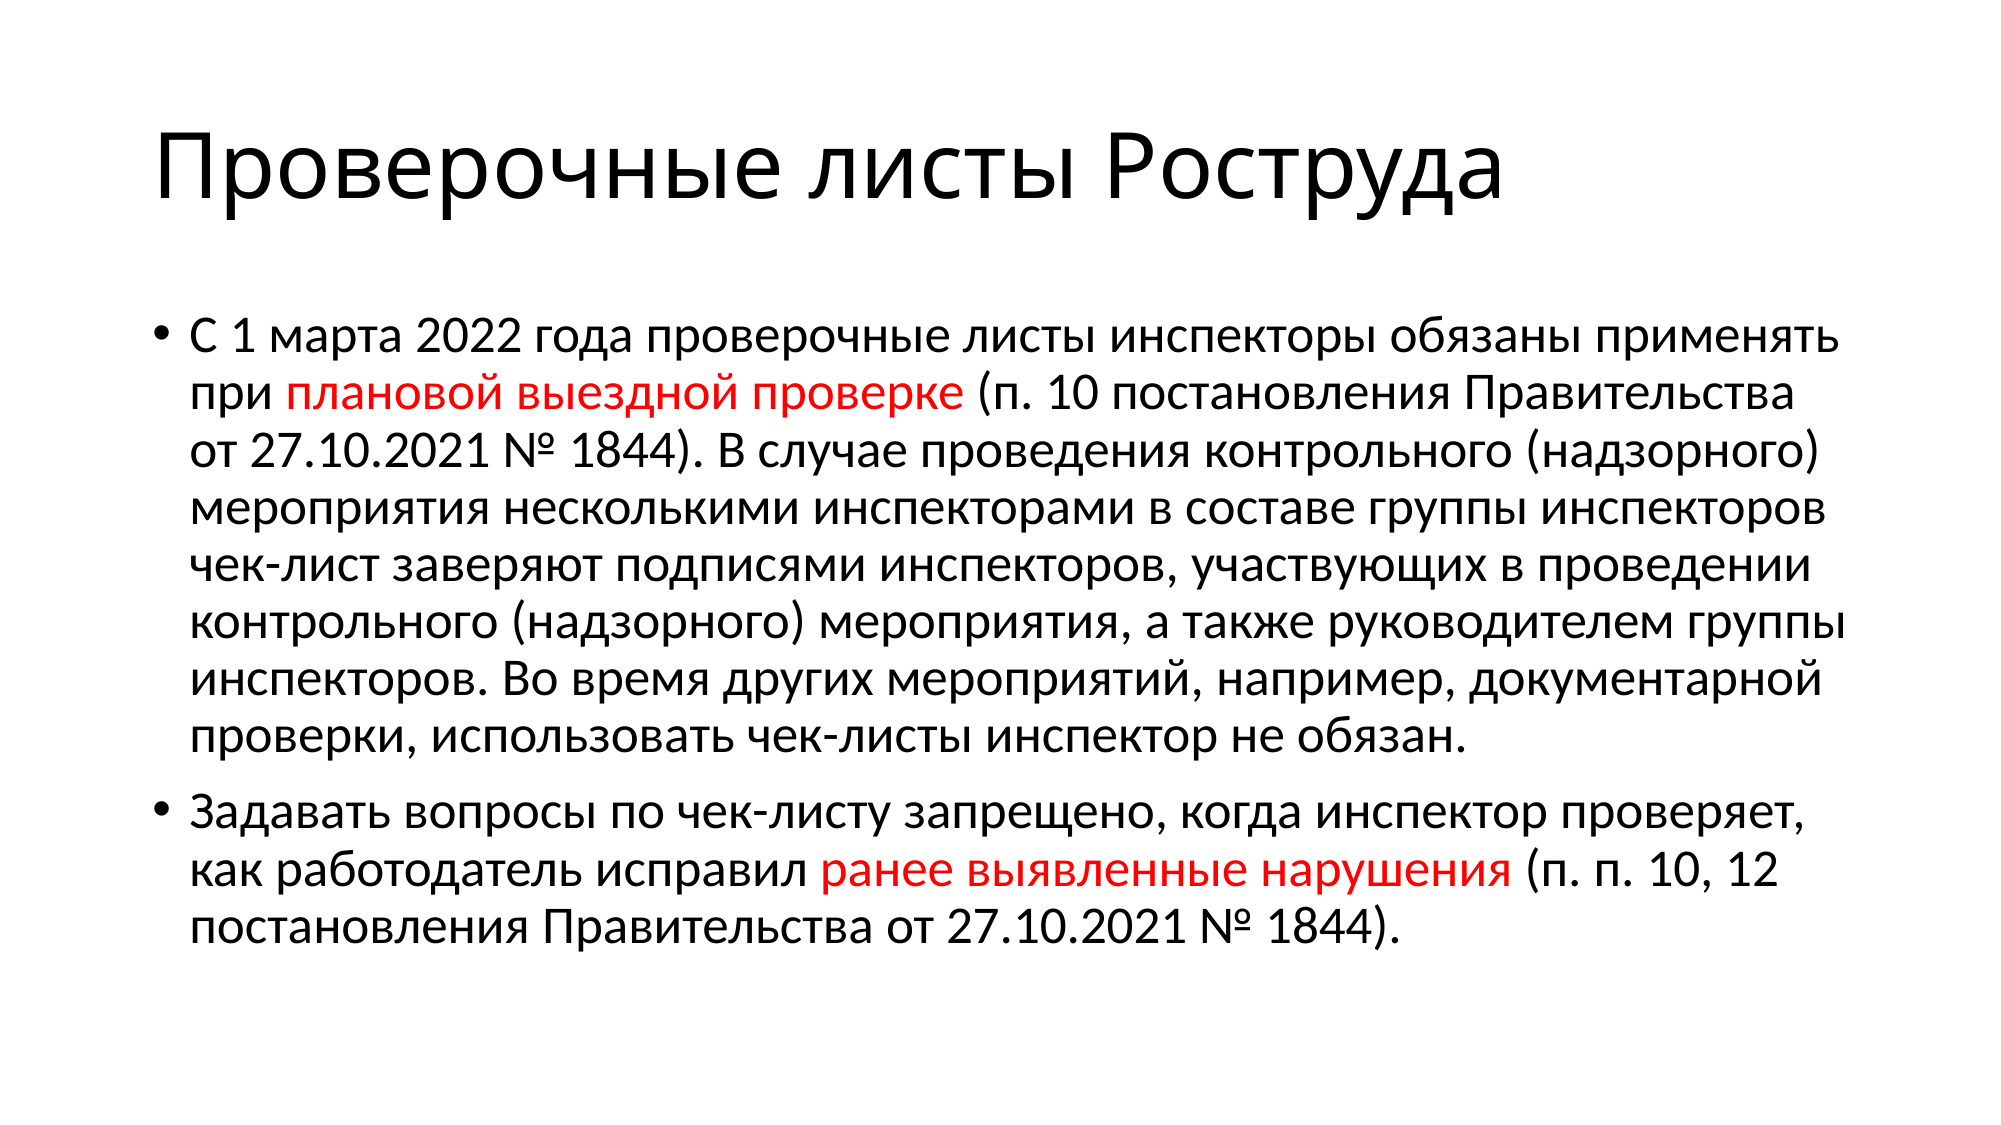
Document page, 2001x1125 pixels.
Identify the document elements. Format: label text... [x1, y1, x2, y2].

title Проверочные листы Роструда [137, 59, 1863, 278]
list С 1 марта 2022 года проверочные листы инспекторы обязаны применять при плановой выездной проверке (п. 10 постановления Правительства от 27.10.2021 № 1844). В случае проведения контрольного (надзорного) мероприятия несколькими инспекторами в составе группы инспекторов чек-лист заверяют подписями инспекторов, участвующих в проведении контрольного (надзорного) мероприятия, а также руководителем группы инспекторов. Во время других мероприятий, например, документарной проверки, использовать чек-листы инспектор не обязан. Задавать вопросы по чек-листу запрещено, когда инспектор проверяет, как работодатель исправил ранее выявленные нарушения (п. п. 10, 12 постановления Правительства от 27.10.2021 № 1844). [137, 299, 1863, 1014]
